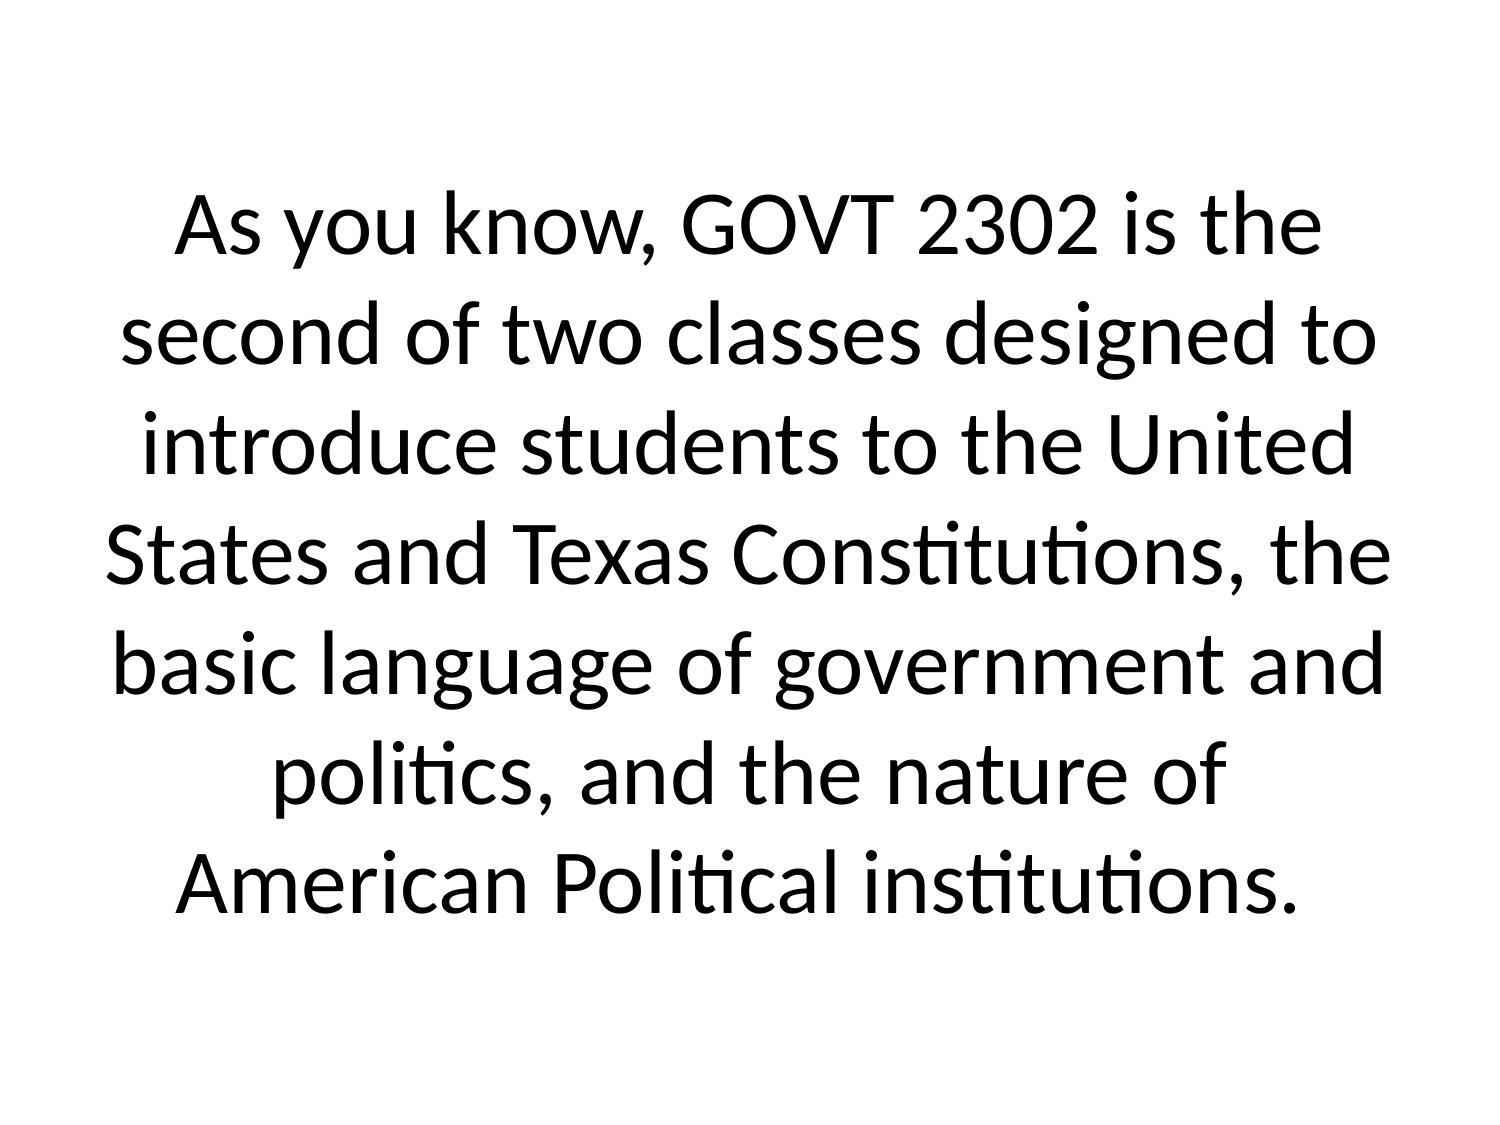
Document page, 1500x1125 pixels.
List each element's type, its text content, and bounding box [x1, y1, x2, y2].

title As you know, GOVT 2302 is the second of two classes designed to introduce students to the United States and Texas Constitutions, the basic language of government and politics, and the nature of American Political institutions. [74, 44, 1426, 1051]
